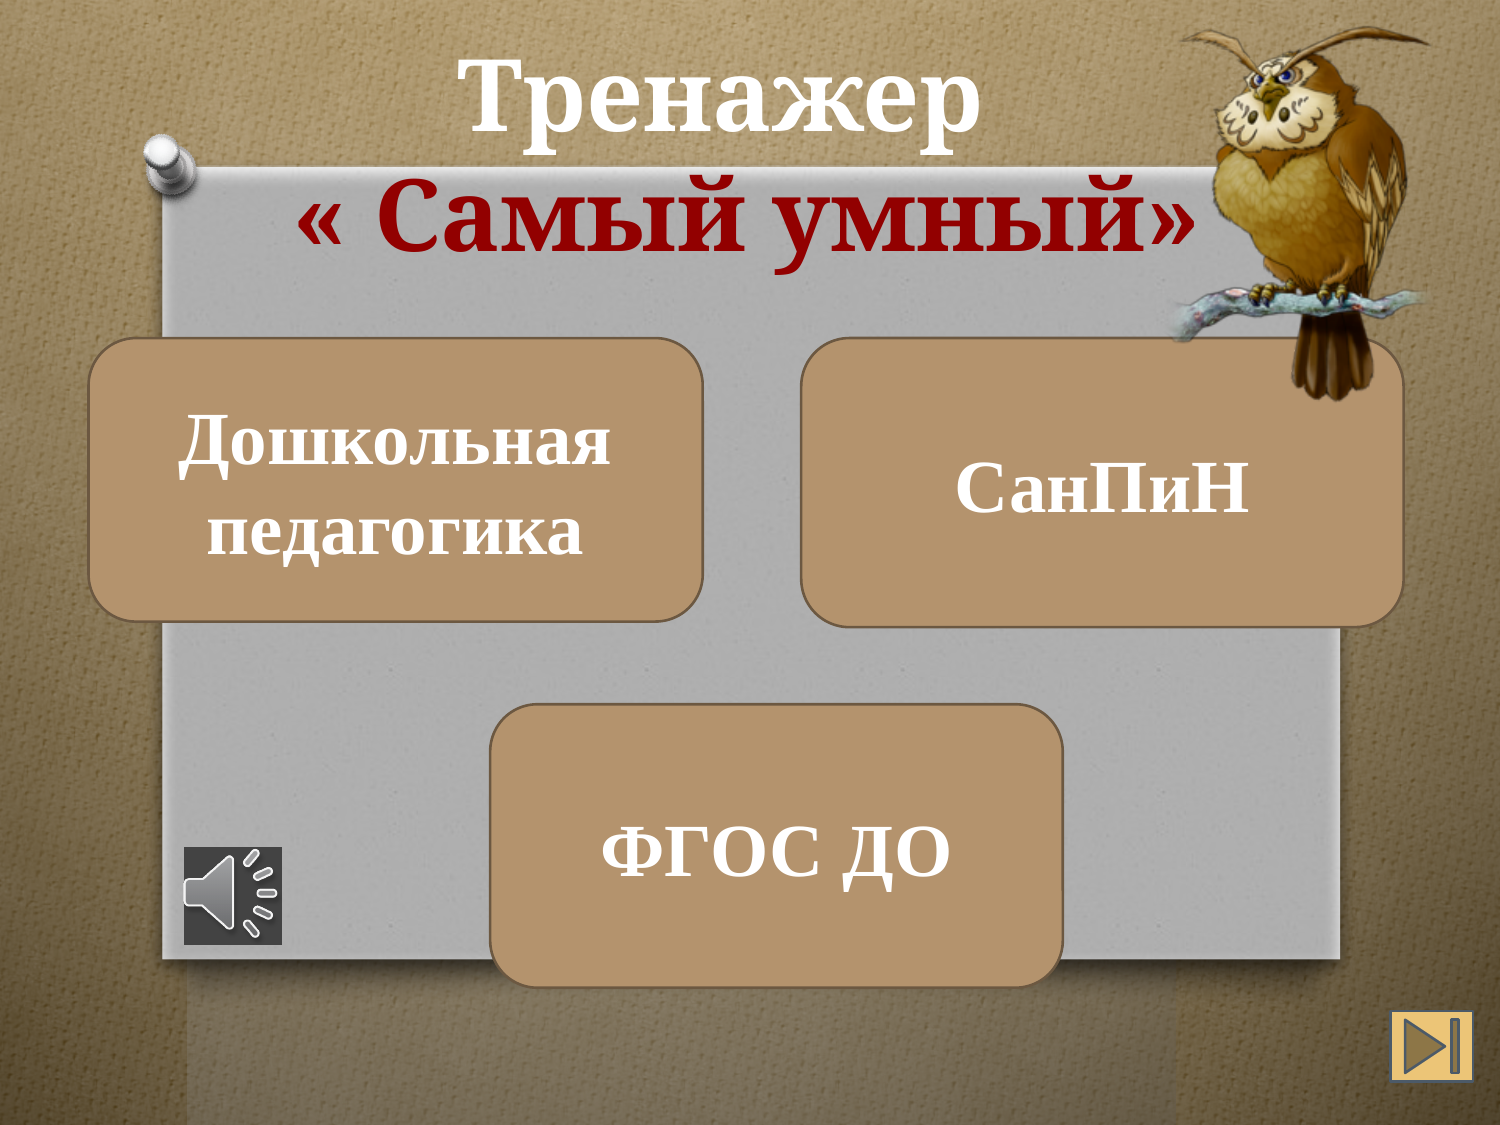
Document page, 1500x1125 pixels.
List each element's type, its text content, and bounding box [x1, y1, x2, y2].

picture [182, 845, 284, 947]
text_box Дошкольная педагогика [87, 336, 705, 623]
picture [112, 100, 235, 224]
text_box СанПиН [799, 336, 1405, 629]
picture [1062, 0, 1500, 436]
text_box ФГОС ДО [488, 702, 1065, 990]
text_box [1389, 1010, 1474, 1083]
title Тренажер « Самый умный» [277, 90, 1057, 279]
